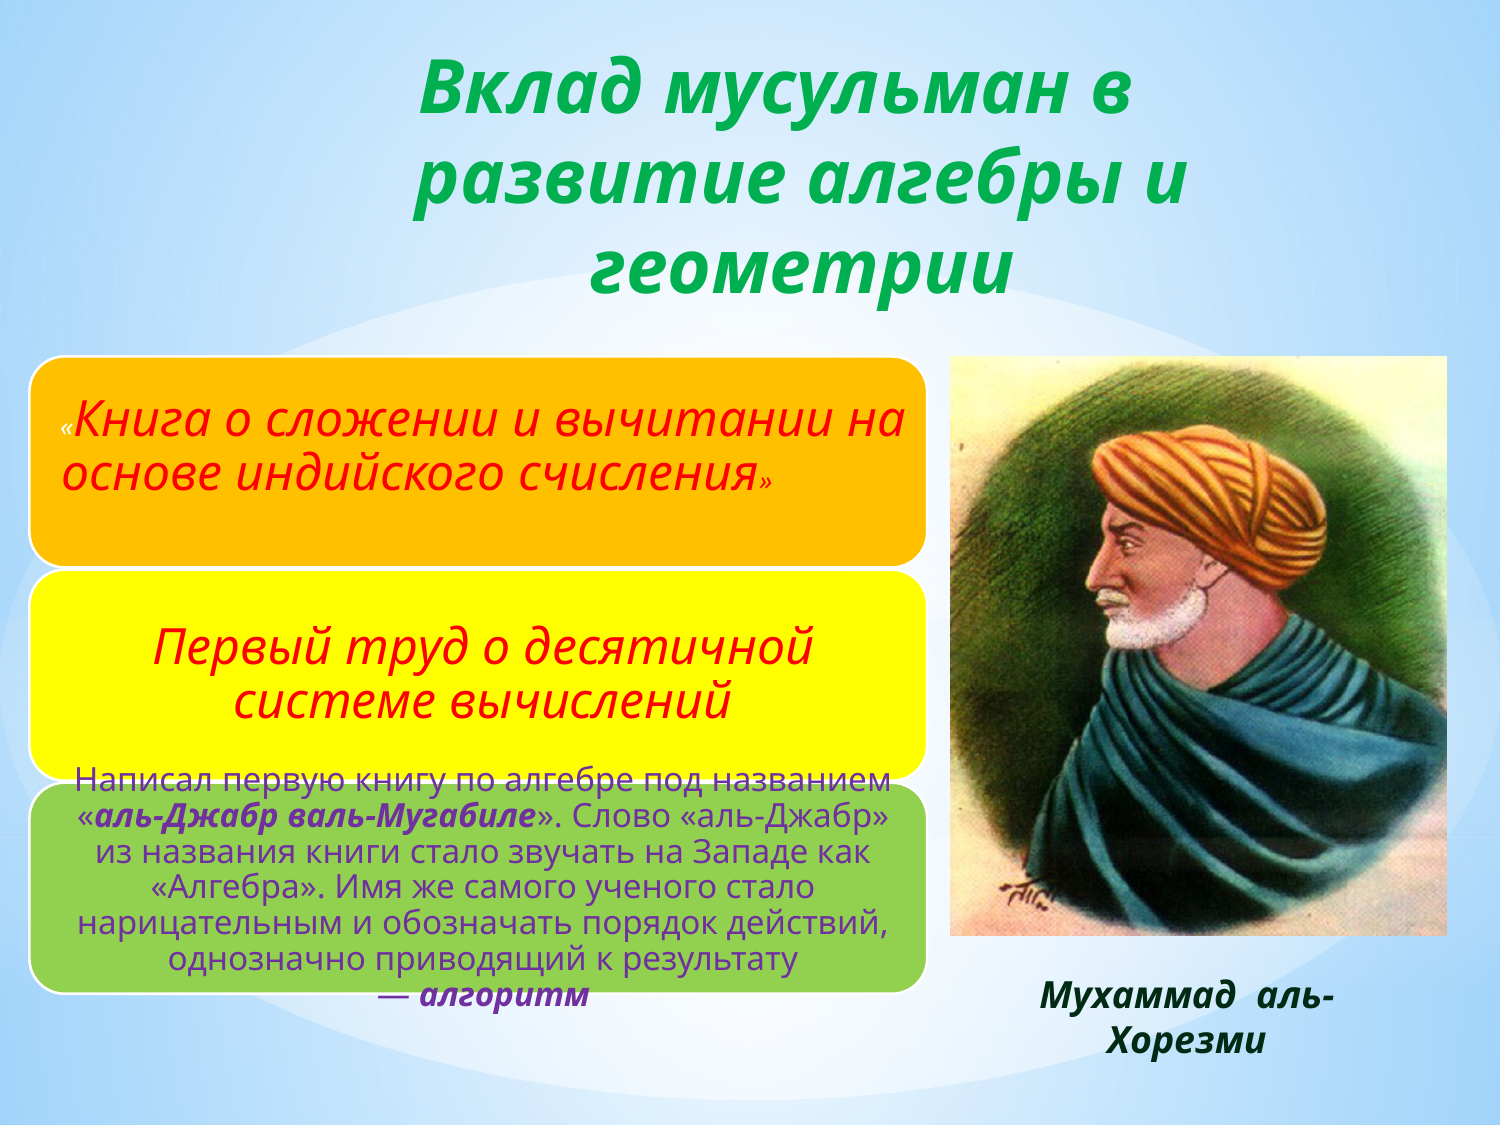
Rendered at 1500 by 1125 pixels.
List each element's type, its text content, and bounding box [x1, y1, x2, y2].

title Вклад мусульман в развитие алгебры и геометрии [242, 30, 1311, 244]
picture [950, 356, 1448, 936]
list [29, 356, 928, 995]
text_box Мухаммад аль- Хорезми [950, 963, 1424, 1069]
